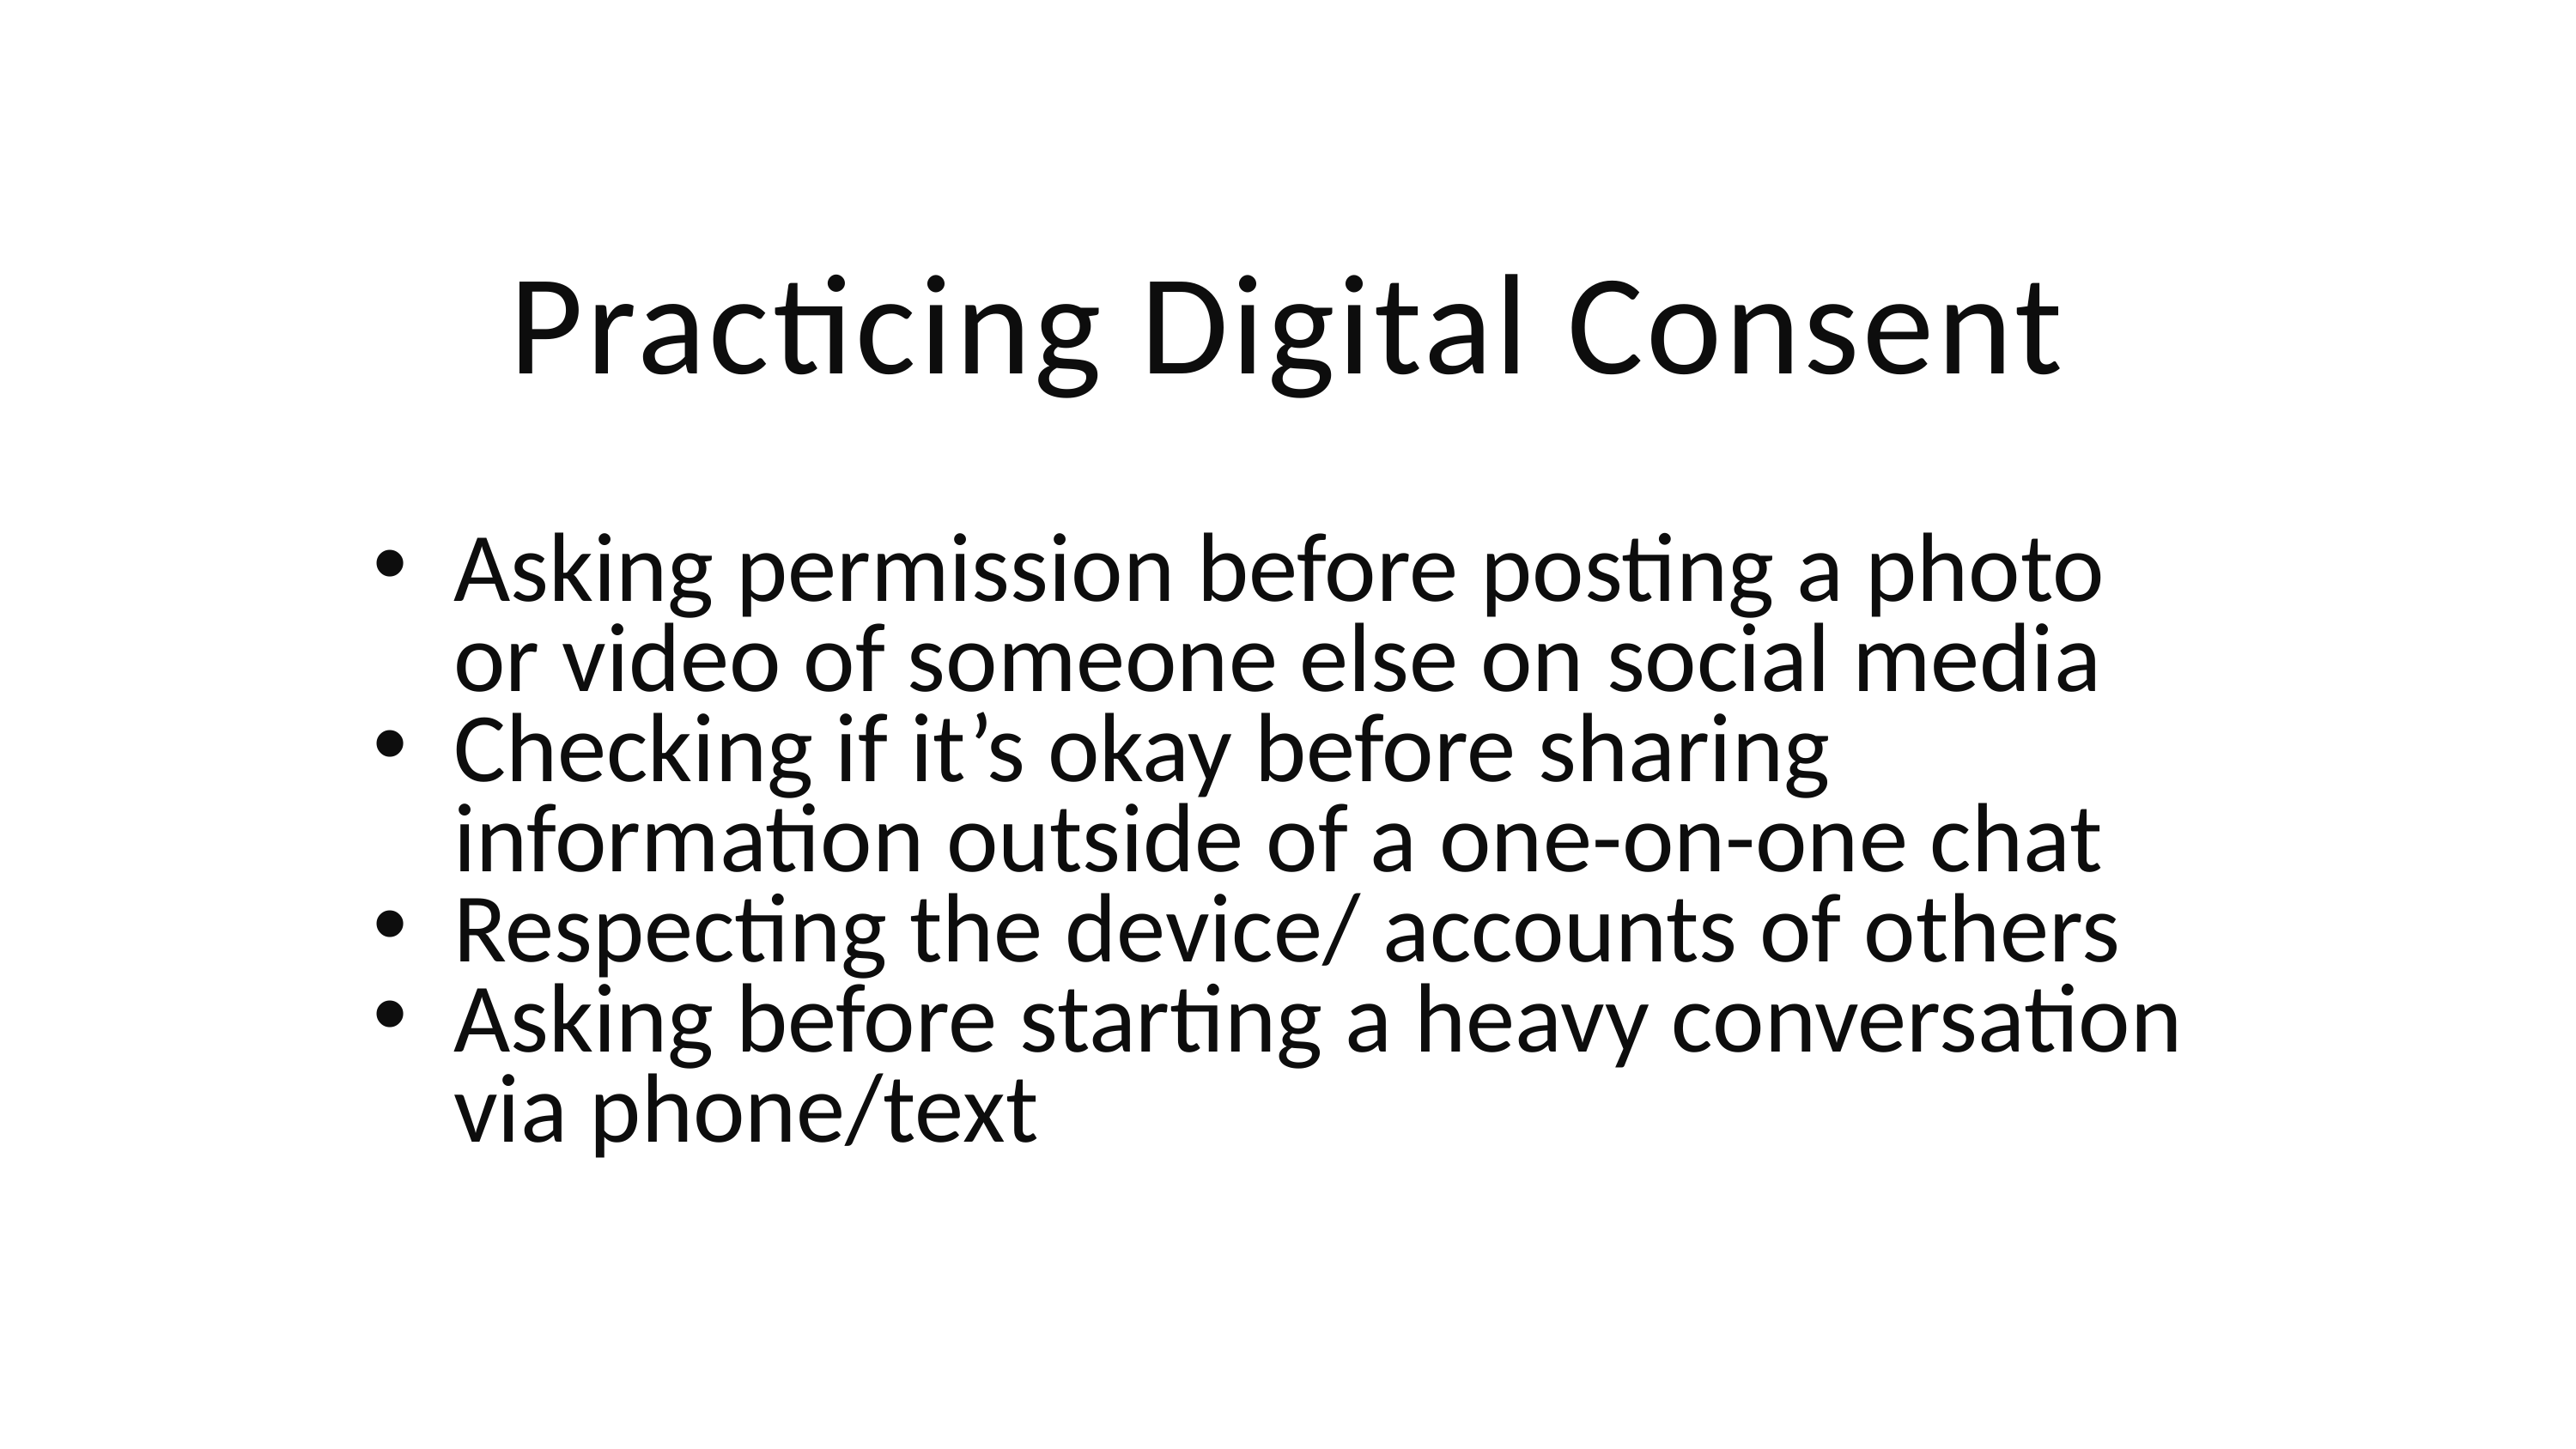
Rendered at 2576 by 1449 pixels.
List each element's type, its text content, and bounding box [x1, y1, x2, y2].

text_box Asking permission before posting a photo or video of someone else on social media Checking if it’s okay before sharing information outside of a one-on-one chat Respecting the device/ accounts of others Asking before starting a heavy conversation via phone/text [373, 530, 2203, 1162]
text_box Practicing Digital Consent [343, 252, 2232, 403]
